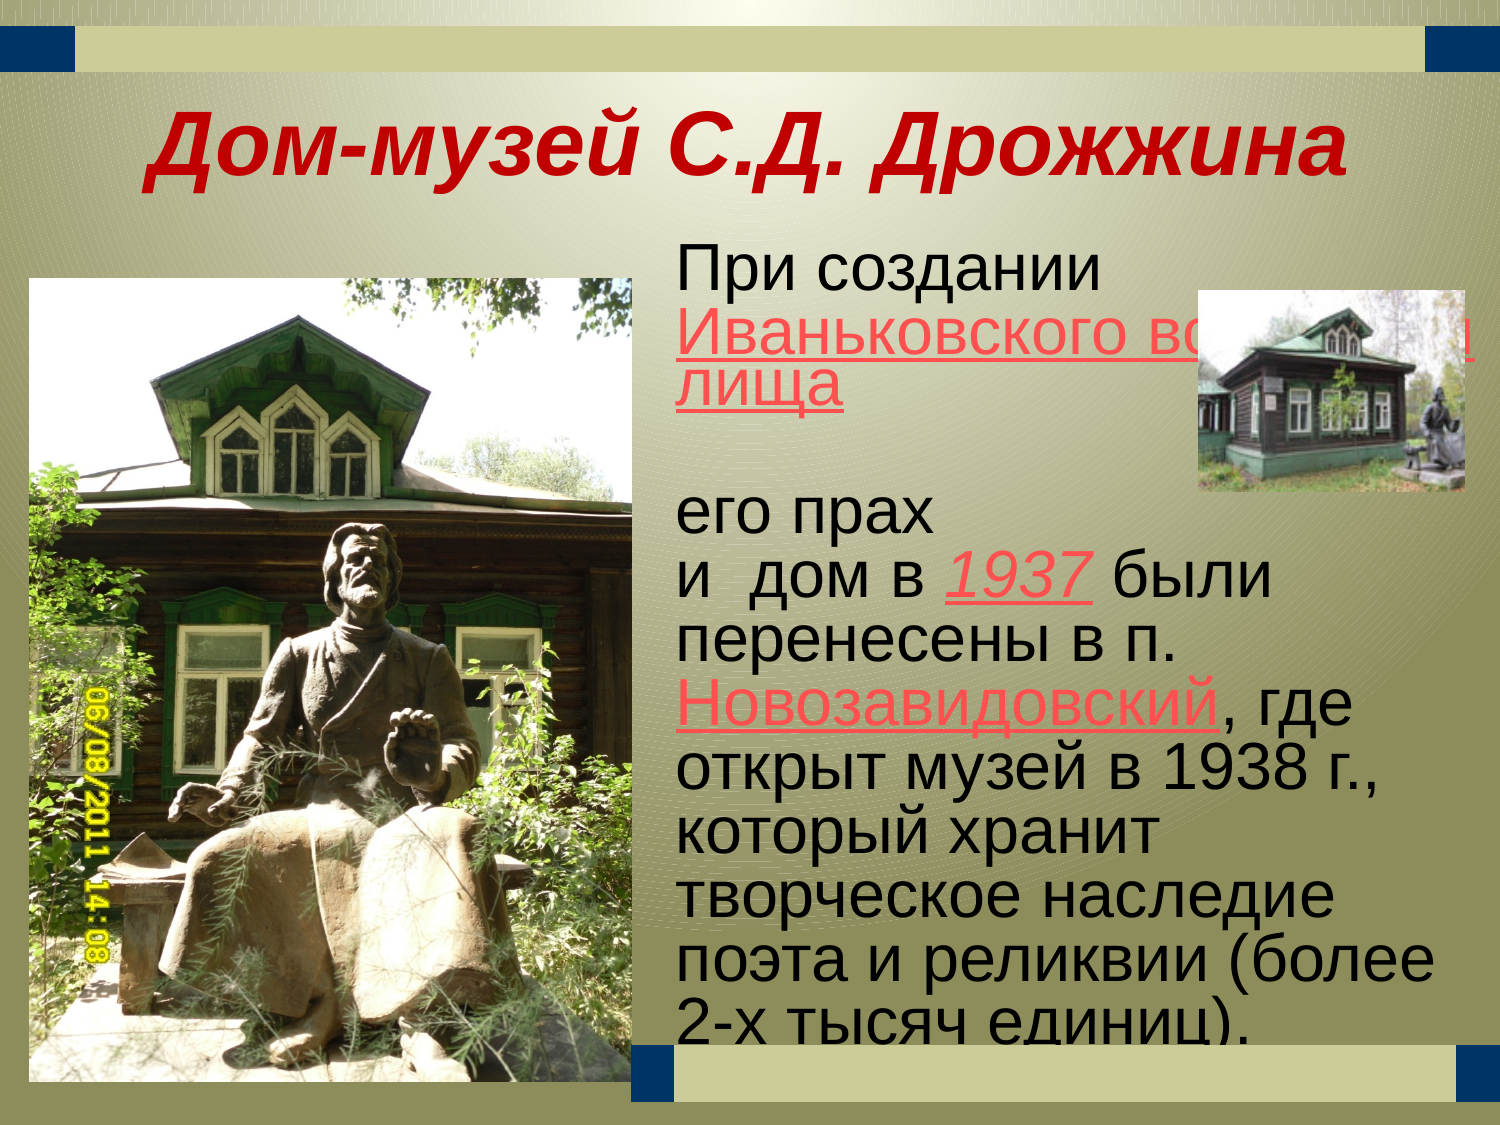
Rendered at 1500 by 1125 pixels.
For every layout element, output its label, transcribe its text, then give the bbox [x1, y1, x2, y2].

title Дом-музей С.Д. Дрожжина [74, 99, 1426, 233]
picture [0, 0, 1500, 91]
picture [1198, 290, 1465, 492]
text_box При создании Иваньковского водохранилища его прах и дом в 1937 были перенесены в п. Новозавидовский, где открыт музей в 1938 г., который хранит творческое наследие поэта и реликвии (более 2-х тысяч единиц). [661, 231, 1500, 1010]
picture [631, 1011, 1500, 1125]
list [29, 278, 632, 1083]
